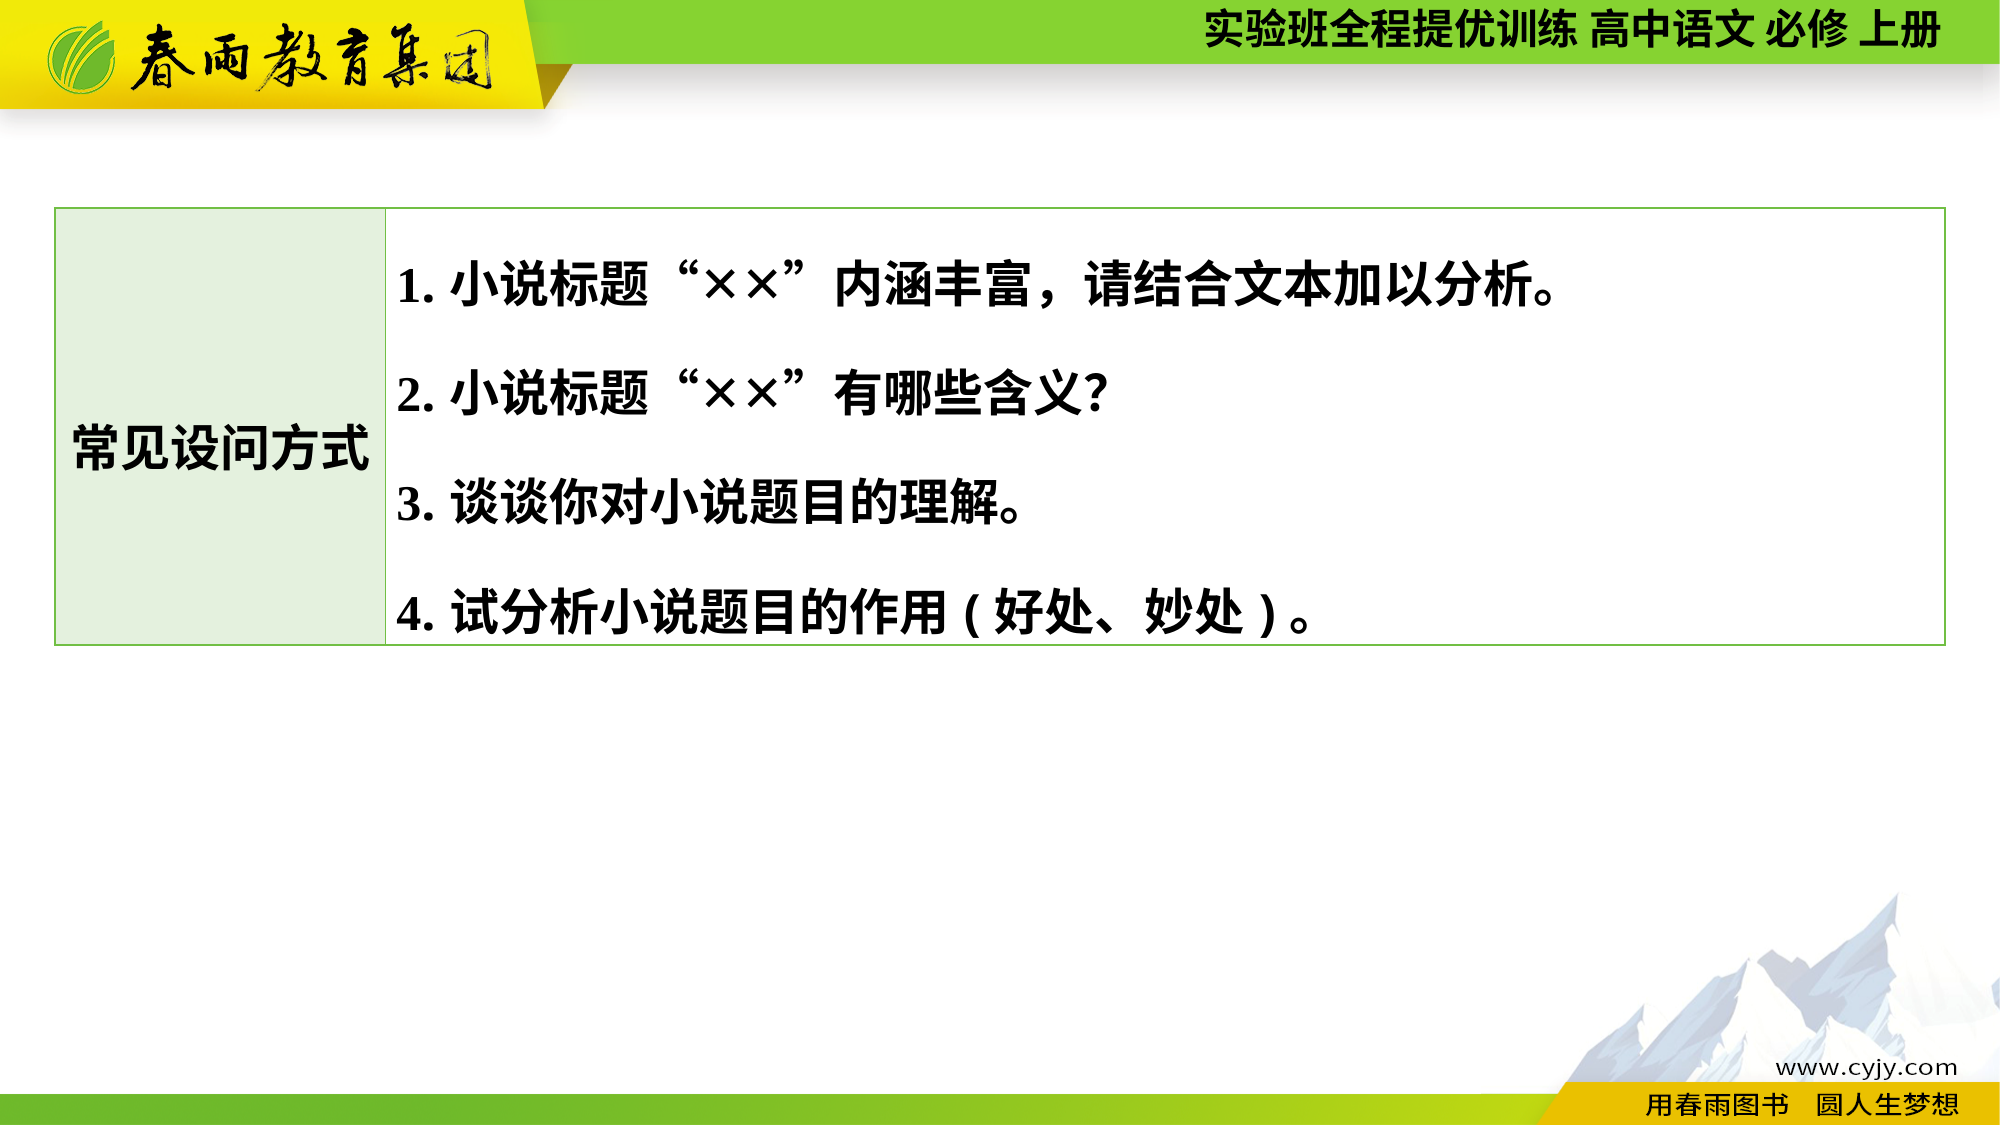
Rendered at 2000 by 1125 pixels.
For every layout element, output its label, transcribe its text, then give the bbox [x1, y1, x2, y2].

table_header 常见设问方式 [56, 209, 385, 644]
table_header 1.小说标题“✕✕”内涵丰富，请结合文本加以分析。 2.小说标题“✕✕”有哪些含义？ 3.谈谈你对小说题目的理解。 4.试分析小说题目的作用(好处、妙处)。 [386, 209, 1944, 644]
picture [0, 0, 2000, 1125]
